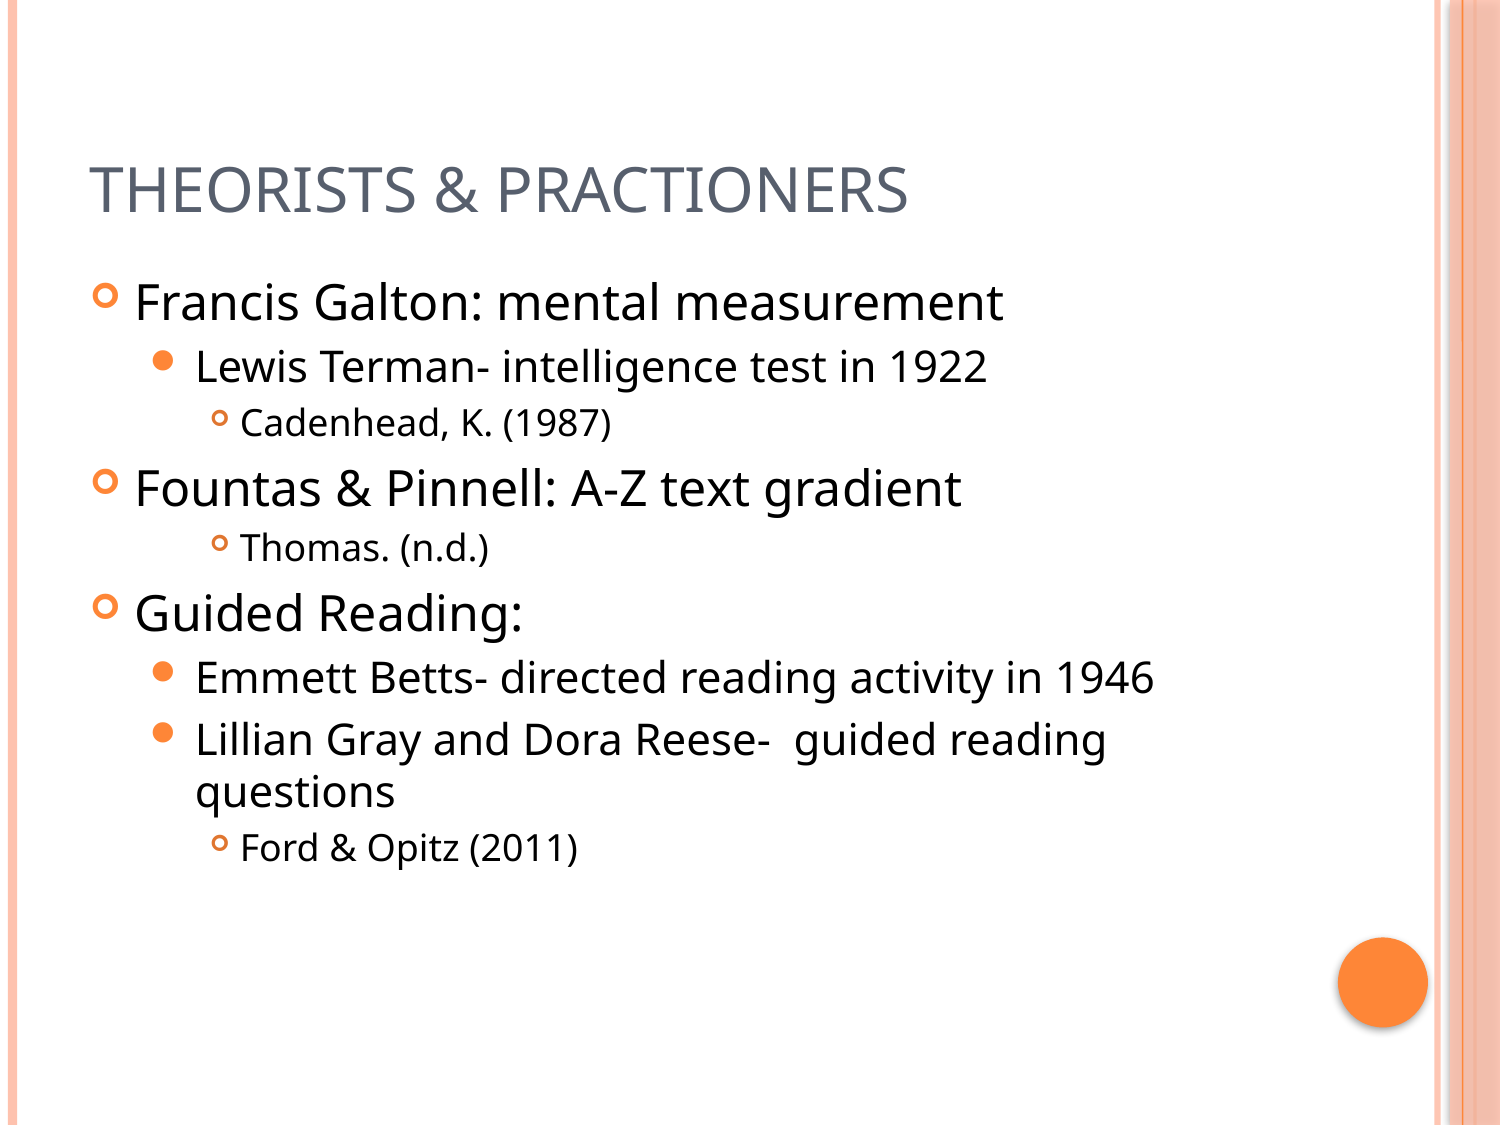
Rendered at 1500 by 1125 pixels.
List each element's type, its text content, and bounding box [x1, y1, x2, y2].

list Francis Galton: mental measurement Lewis Terman- intelligence test in 1922 Cadenhead, K. (1987) Fountas & Pinnell: A-Z text gradient Thomas. (n.d.) Guided Reading: Emmett Betts- directed reading activity in 1946 Lillian Gray and Dora Reese- guided reading questions Ford & Opitz (2011) [75, 262, 1300, 1062]
title Theorists & Practioners [75, 45, 1300, 233]
